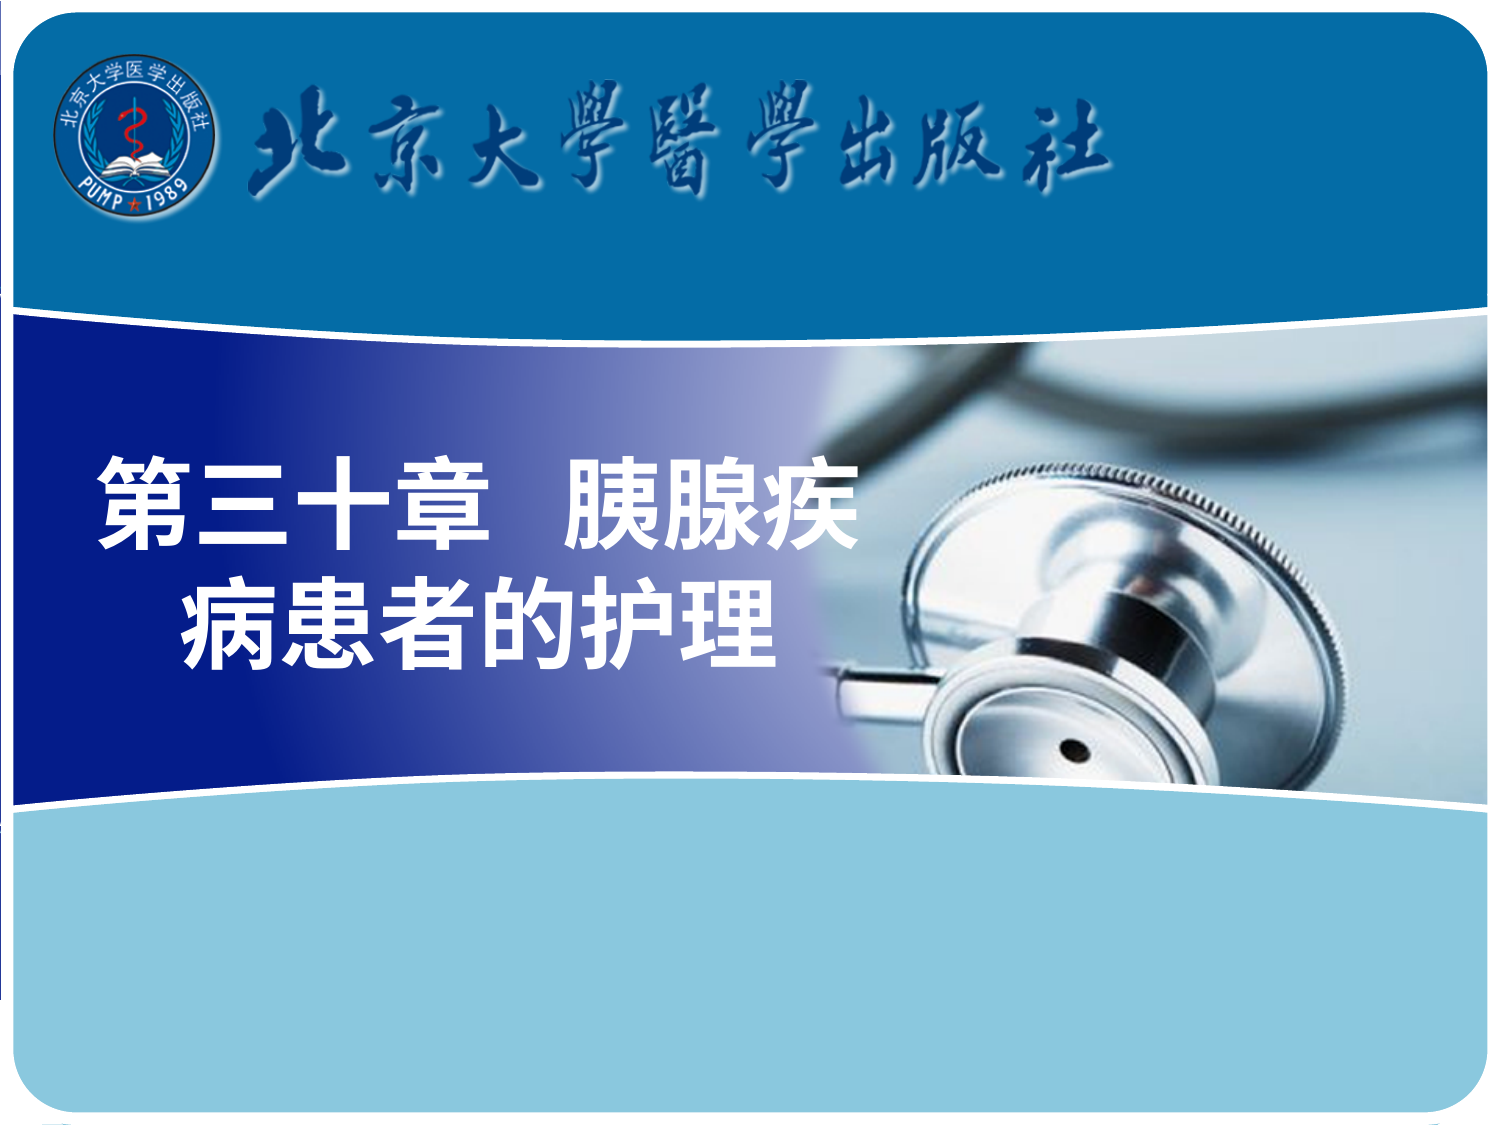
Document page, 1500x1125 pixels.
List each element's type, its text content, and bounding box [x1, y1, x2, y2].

title 第三十章 胰腺疾病患者的护理 [52, 373, 904, 749]
picture [53, 54, 1117, 225]
picture [14, 315, 1487, 805]
